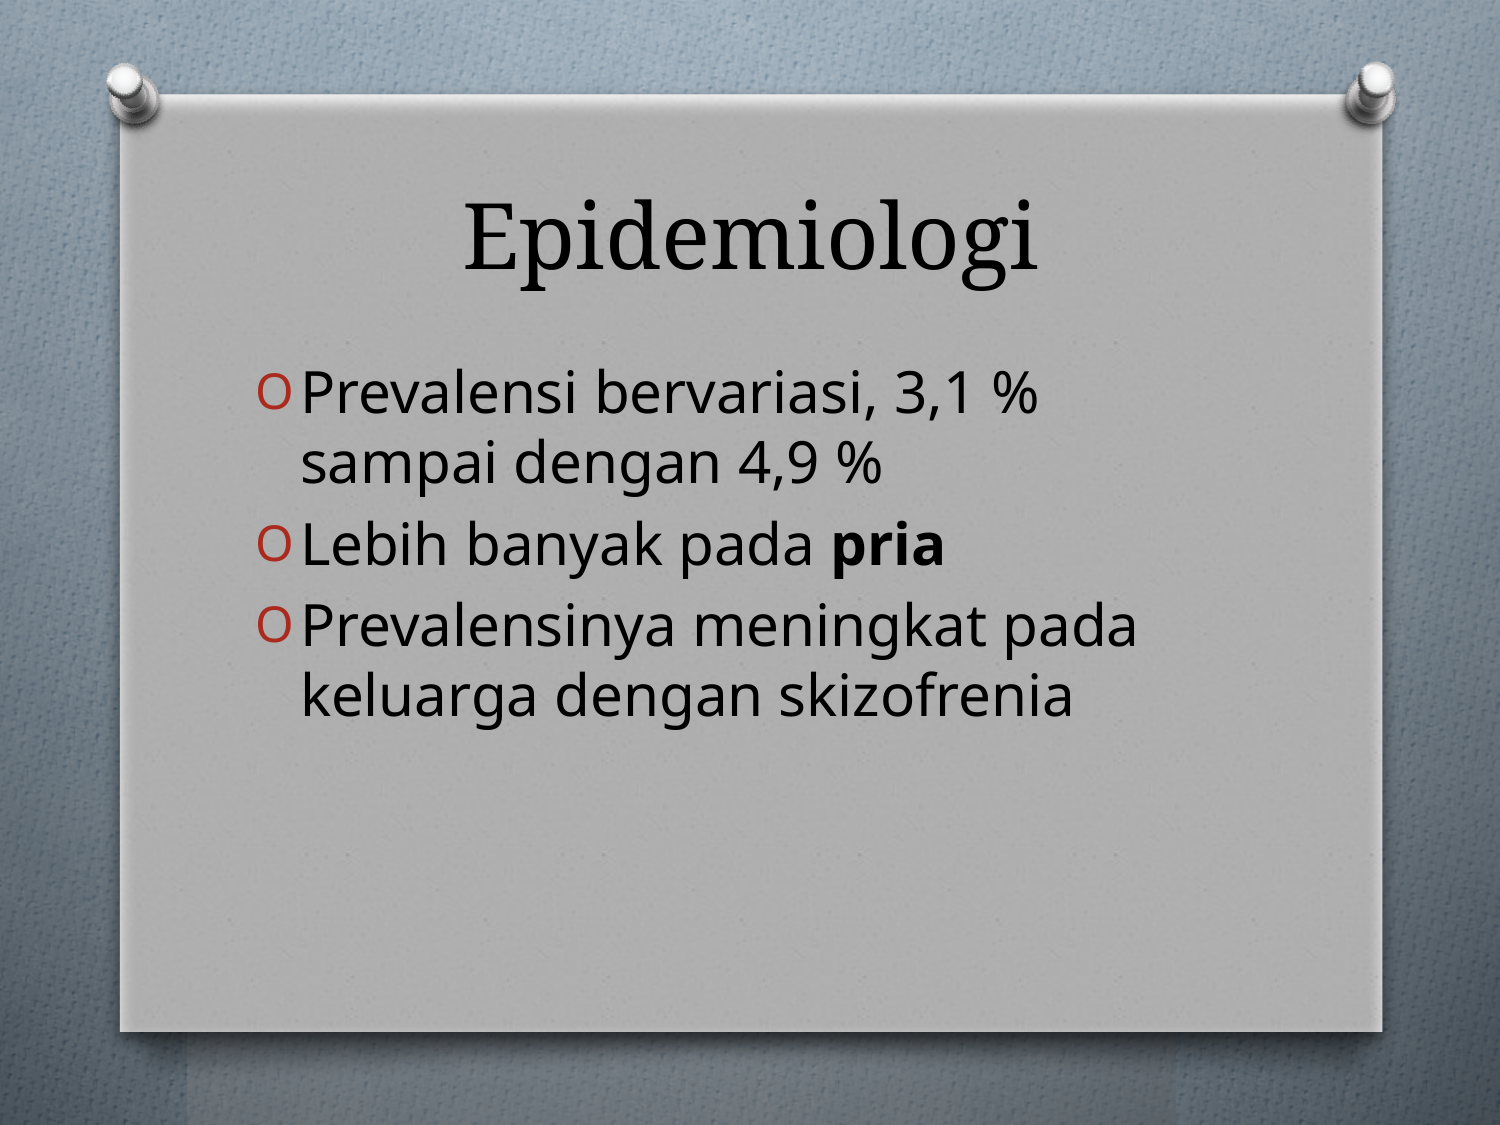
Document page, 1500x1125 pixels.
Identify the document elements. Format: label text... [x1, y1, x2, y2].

picture [75, 29, 198, 153]
list Prevalensi bervariasi, 3,1 % sampai dengan 4,9 % Lebih banyak pada pria Prevalensinya meningkat pada keluarga dengan skizofrenia [240, 347, 1257, 939]
picture [1317, 35, 1439, 156]
title Epidemiologi [179, 134, 1323, 332]
